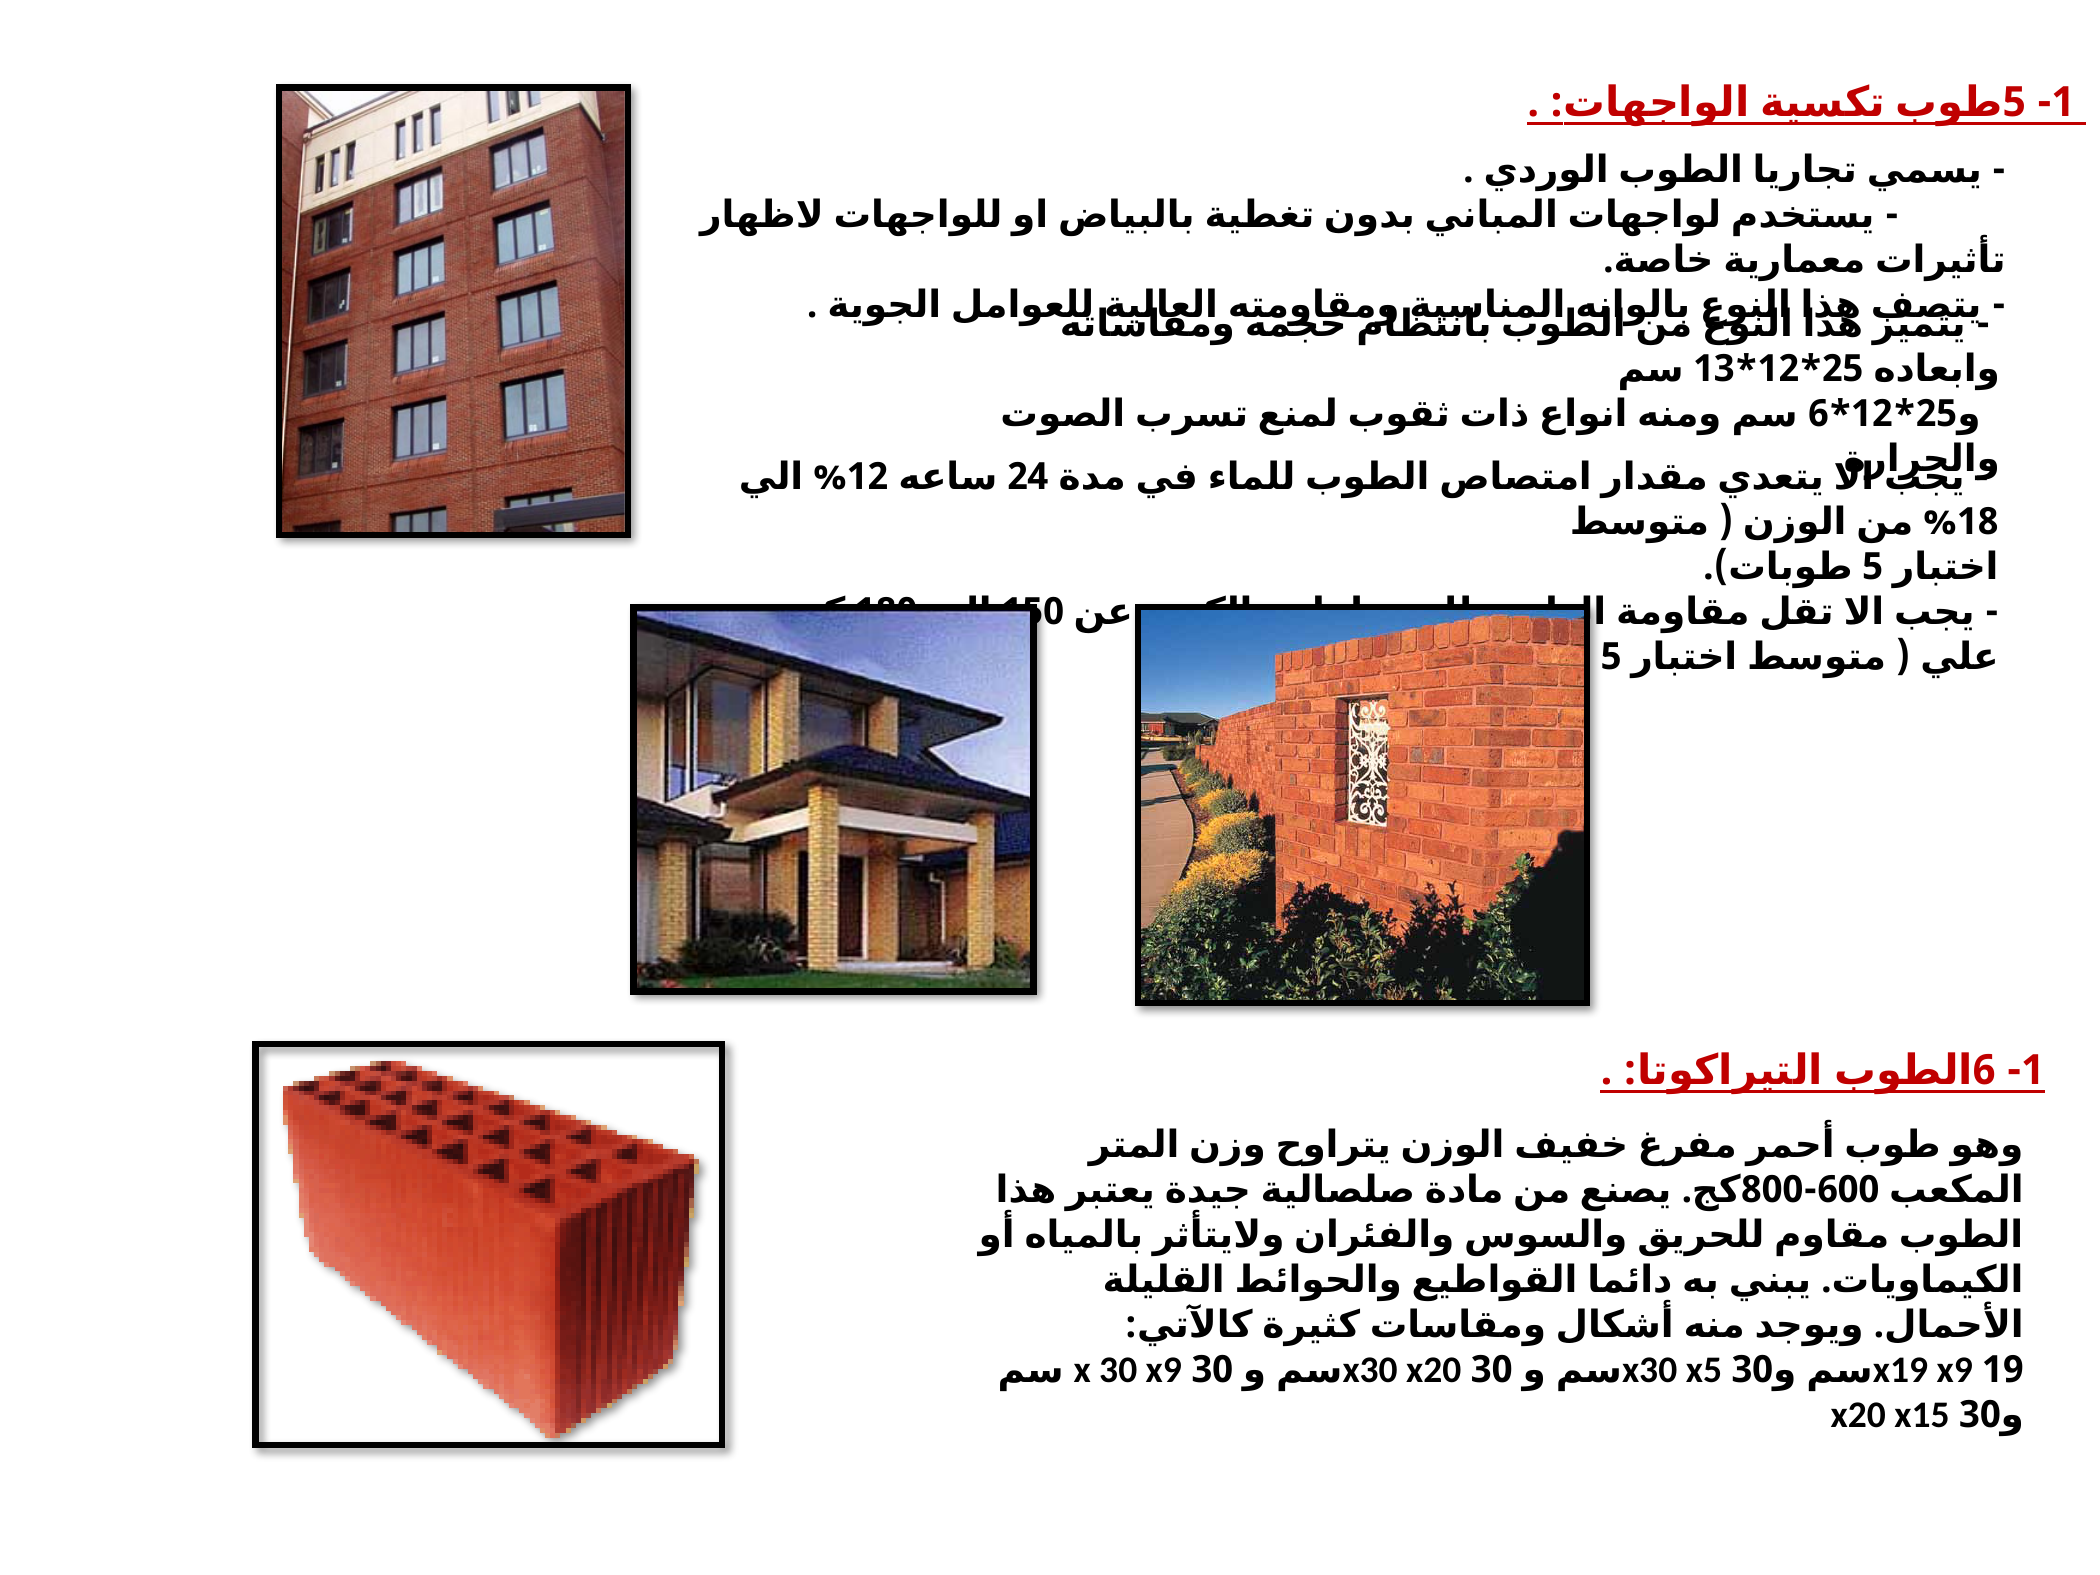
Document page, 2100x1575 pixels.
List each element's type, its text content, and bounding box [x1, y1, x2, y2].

text_box وهو طوب أحمر مفرغ خفيف الوزن يتراوح وزن المتر المكعب 600-800كج. يصنع من مادة صلصالية جيدة يعتبر هذا الطوب مقاوم للحريق والسوس والفئران ولايتأثر بالمياه أو الكيماويات. يبني به دائما القواطيع والحوائط القليلة الأحمال. ويوجد منه أشكال ومقاسات كثيرة كالآتي: 19 x19 x9سم و30 x30 x5سم و 30 x30 x20سم و 30 x 30 x9 سم و30 x20 x15 [955, 1112, 2039, 1442]
text_box - يجب الا يتعدي مقدار امتصاص الطوب للماء في مدة 24 ساعه 12% الي 18% من الوزن ( متوسط اختبار 5 طوبات). - يجب الا تقل مقاومة الطوب للضغط لحد الكسر عن 150 الي 180 كجم علي ( متوسط اختبار 5 طوبات). [695, 444, 2014, 685]
text_box - يتميز هذا النوع من الطوب بانتظام حجمه ومقاساته وابعاده 25*12*13 سم و25*12*6 سم ومنه انواع ذات ثقوب لمنع تسرب الصوت والحرارة [967, 291, 2015, 487]
picture [281, 90, 626, 532]
picture [636, 610, 1031, 989]
text_box 1- 5طوب تكسية الواجهات: . [1512, 66, 2100, 132]
text_box 1- 6الطوب التيراكوتا: . [1585, 1035, 2060, 1101]
picture [1140, 610, 1585, 1001]
picture [258, 1047, 720, 1443]
text_box - يسمي تجاريا الطوب الوردي . - يستخدم لواجهات المباني بدون تغطية بالبياض او للواجهات لاظهار تأثيرات معمارية خاصة. - يتصف هذا النوع بالوانه المناسبة ومقاومته العالية للعوامل الجوية . [683, 137, 2021, 333]
